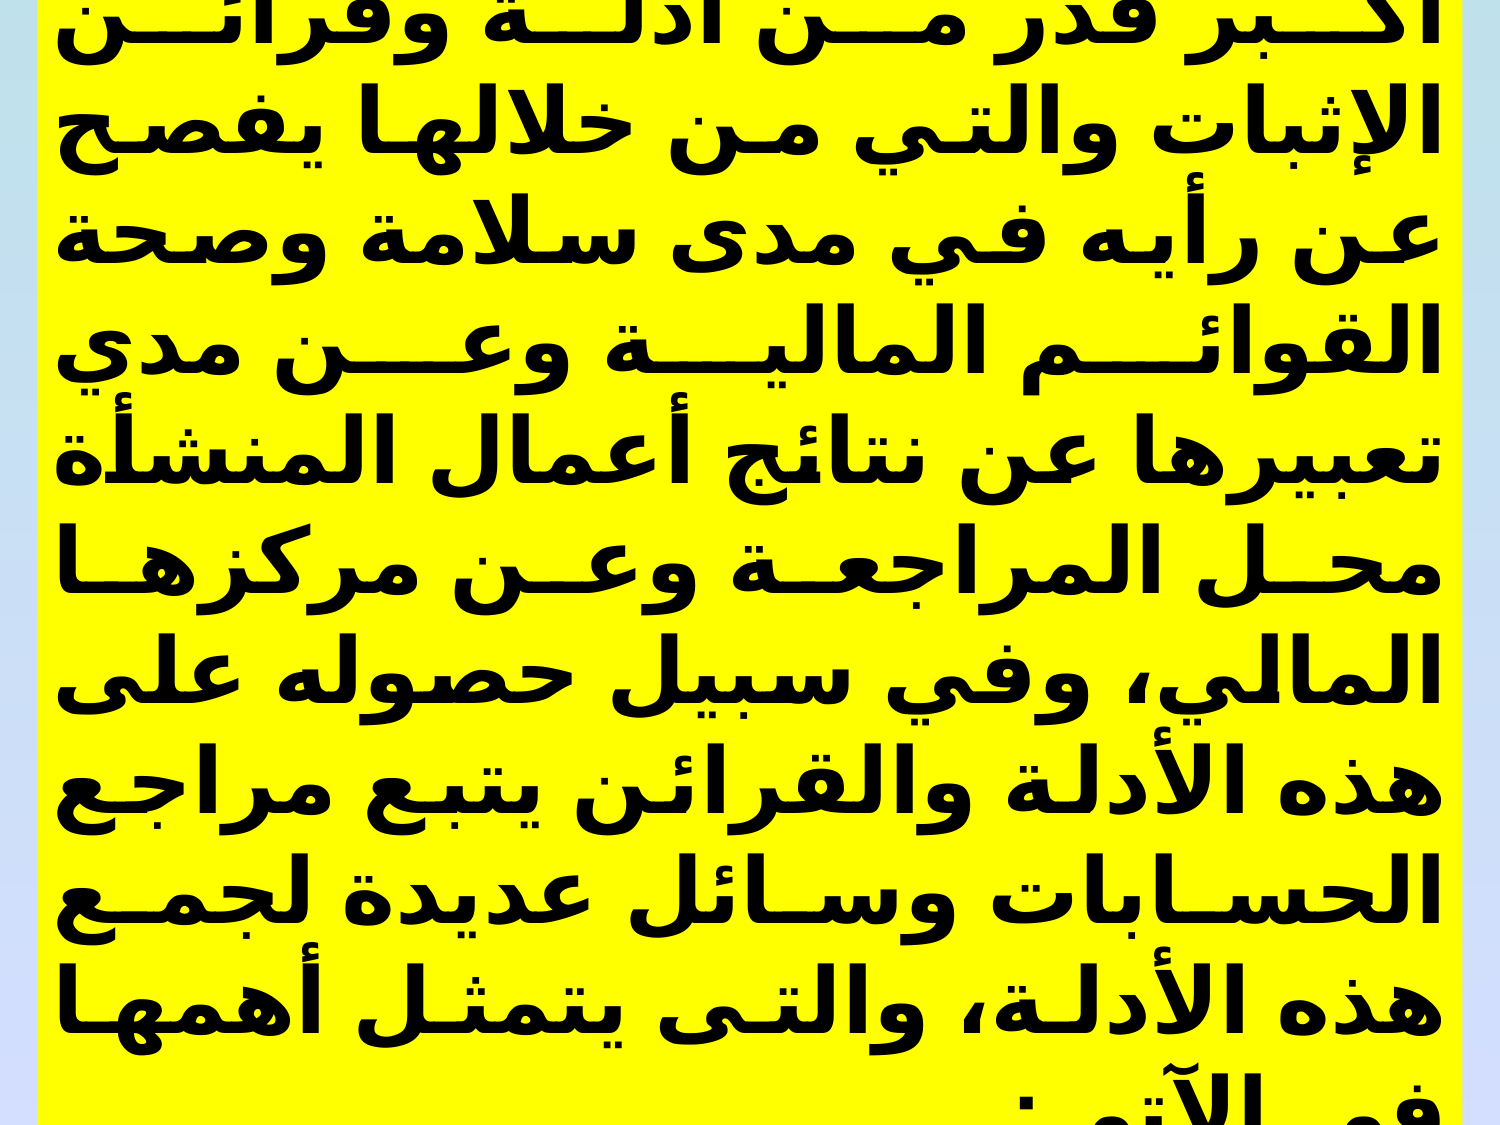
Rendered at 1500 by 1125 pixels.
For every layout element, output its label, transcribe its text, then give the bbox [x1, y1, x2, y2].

text_box يقوم مراجع الحسابات بجمع أكبر قدر من أدلة وقرائن الإثبات والتي من خلالها يفصح عن رأيه في مدى سلامة وصحة القوائم المالية وعن مدي تعبيرها عن نتائج أعمال المنشأة محل المراجعة وعن مركزها المالي، وفي سبيل حصوله على هذه الأدلة والقرائن يتبع مراجع الحسابات وسائل عديدة لجمع هذه الأدلة، والتى يتمثل أهمها في الآتي: [37, 0, 1463, 1125]
